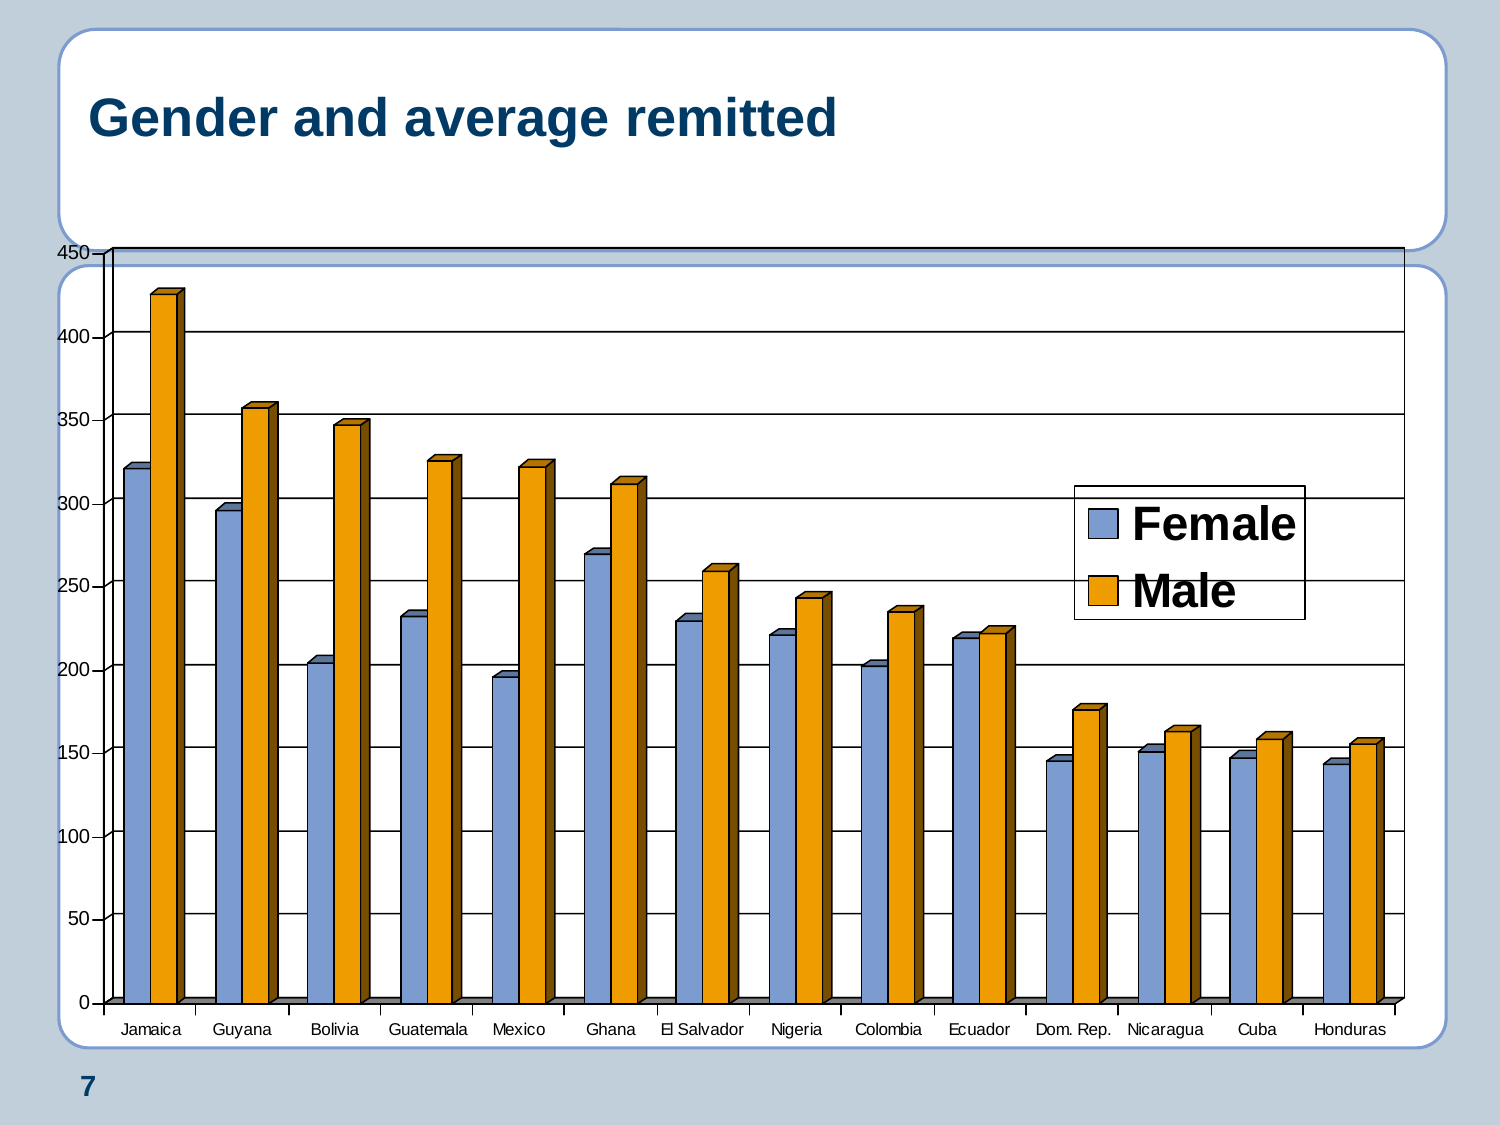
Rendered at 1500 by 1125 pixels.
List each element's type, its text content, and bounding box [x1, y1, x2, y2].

title Gender and average remitted [88, 66, 1070, 148]
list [5, 210, 1450, 1075]
